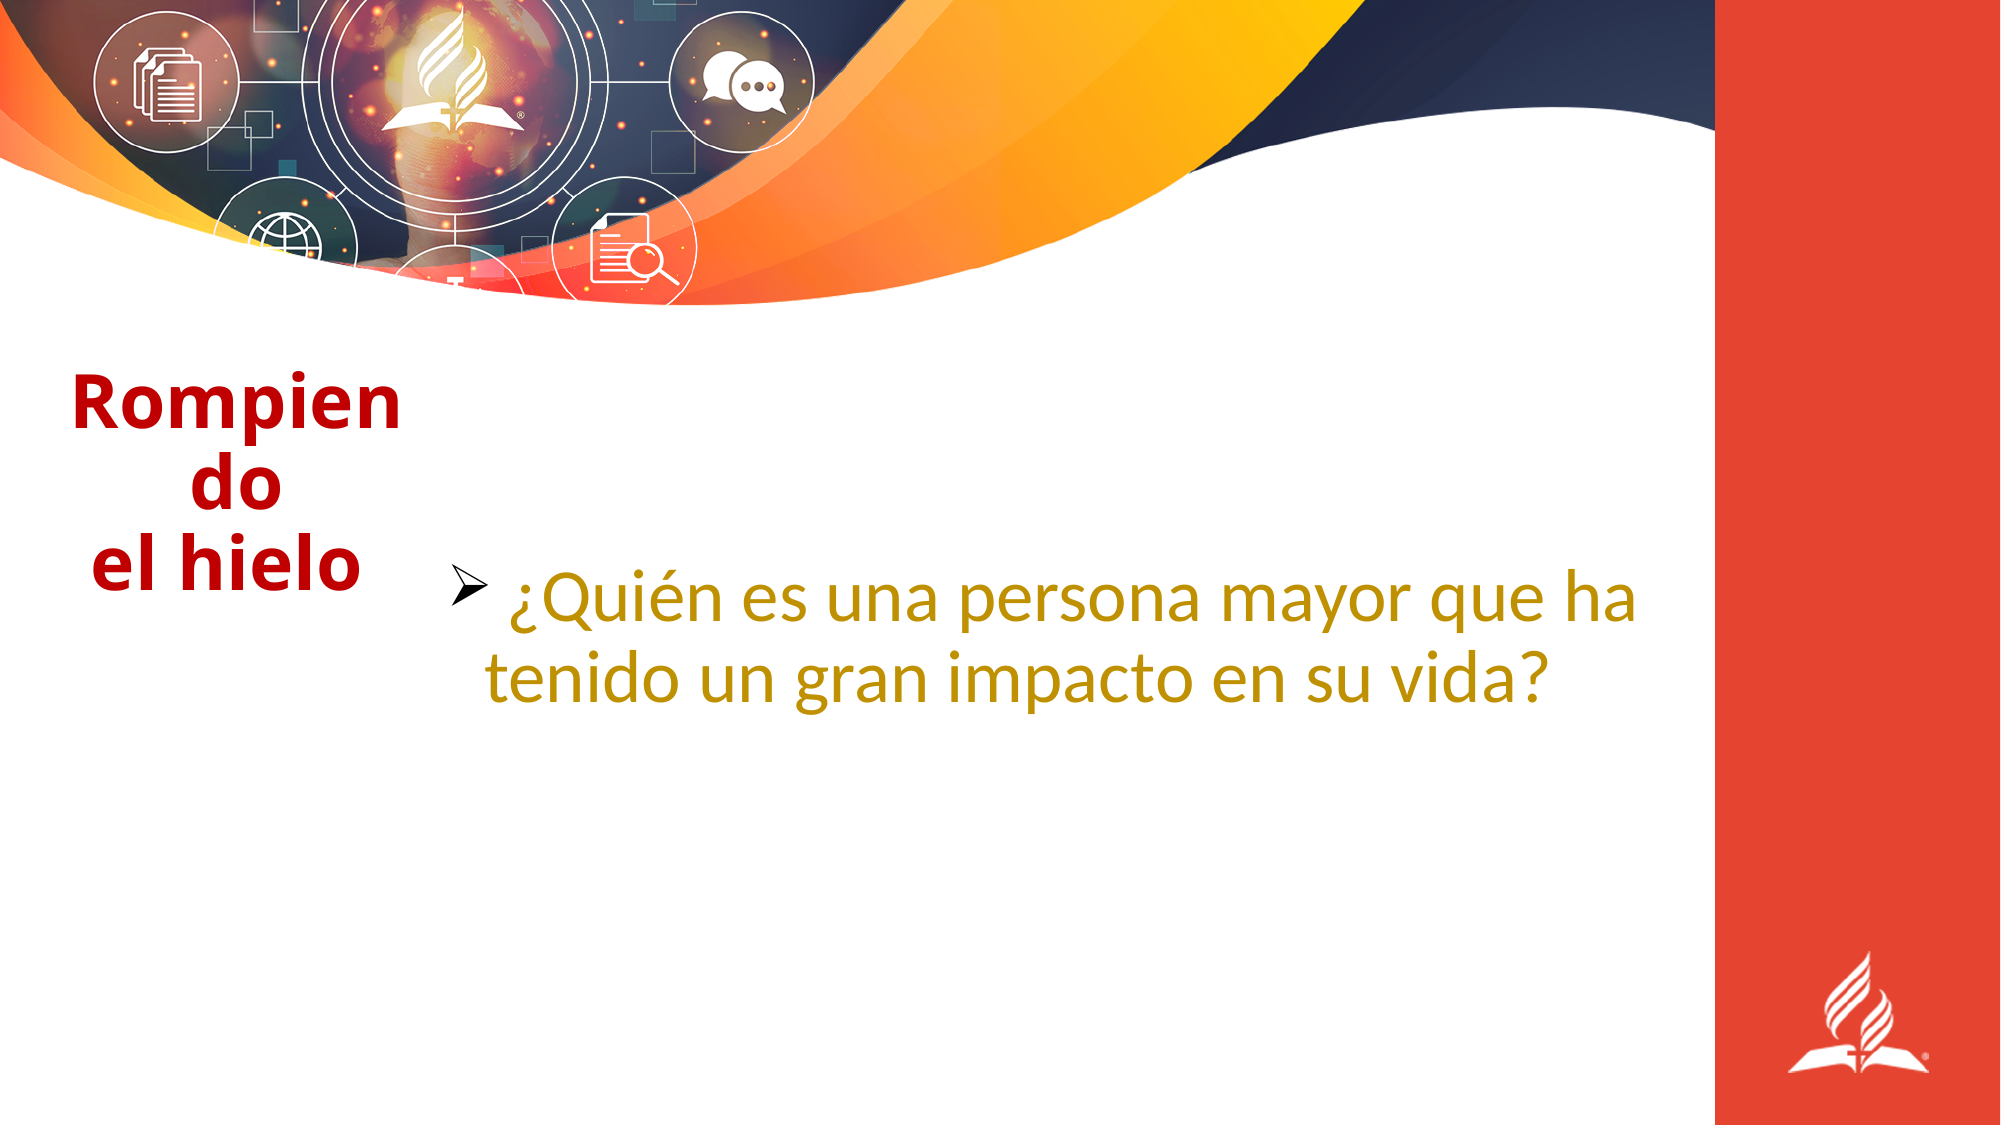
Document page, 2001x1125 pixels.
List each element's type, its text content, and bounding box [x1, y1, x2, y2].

list ¿Quién es una persona mayor que ha tenido un gran impacto en su vida? [432, 290, 1663, 1064]
title Rompiendo el hielo [42, 290, 432, 1064]
picture [0, 0, 2001, 1125]
